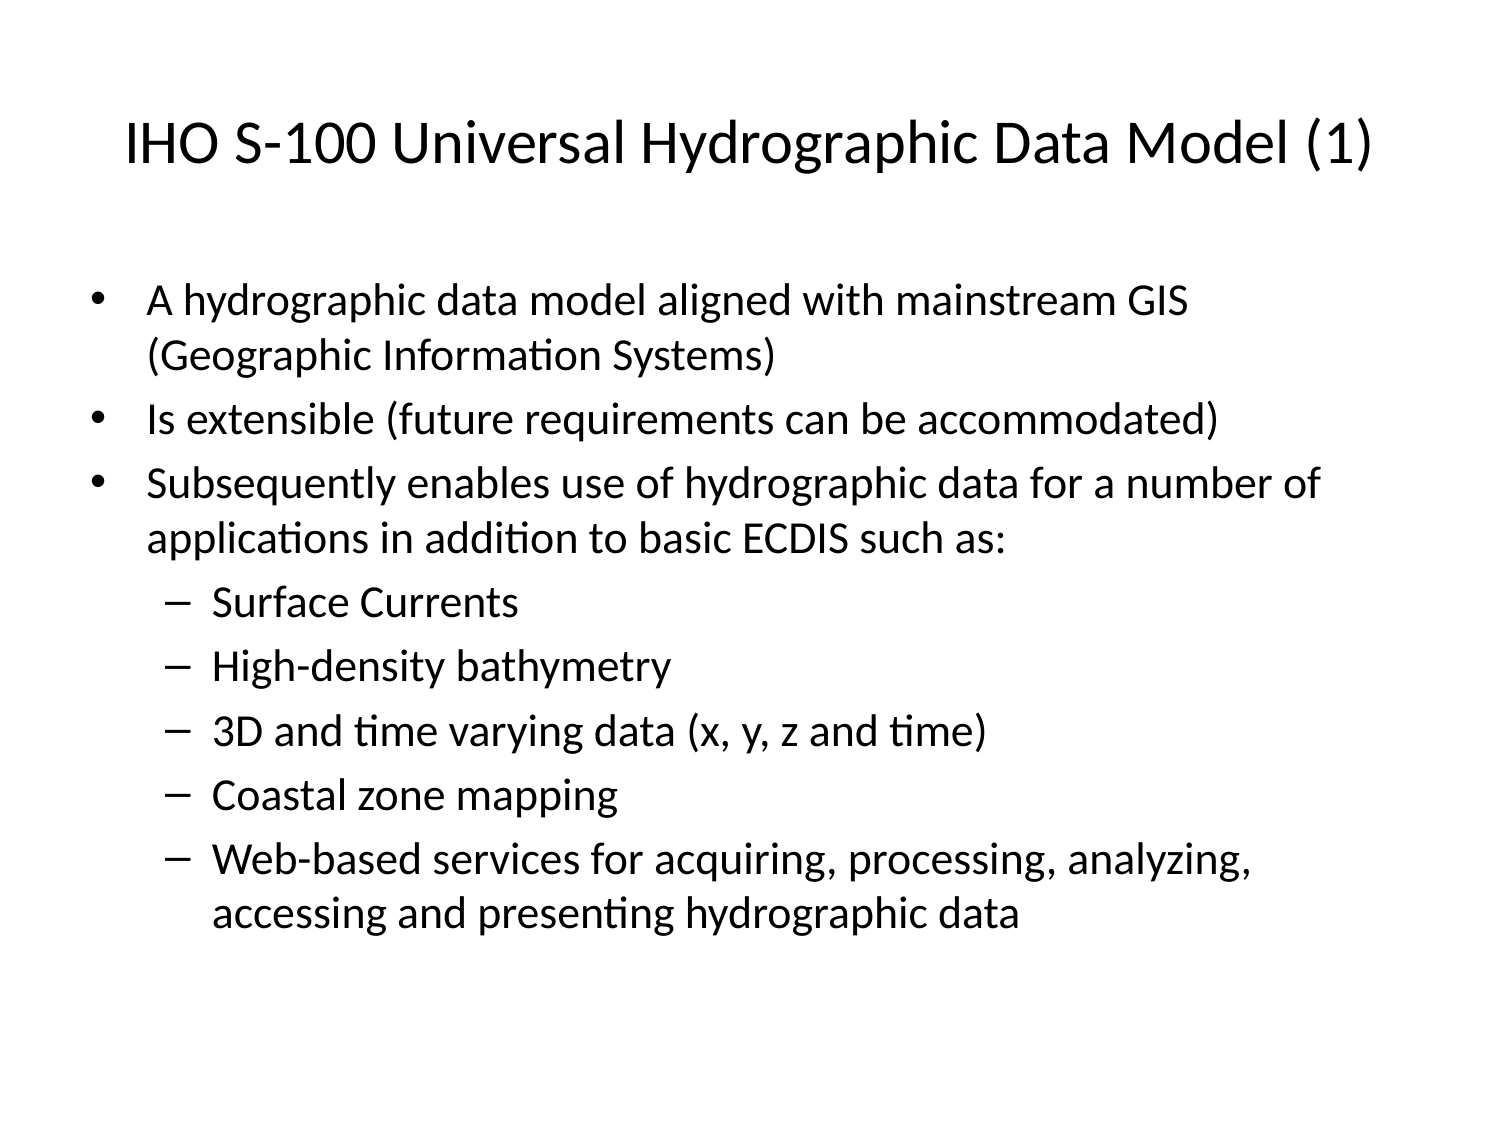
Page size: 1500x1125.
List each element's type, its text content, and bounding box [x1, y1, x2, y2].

list A hydrographic data model aligned with mainstream GIS (Geographic Information Systems) Is extensible (future requirements can be accommodated) Subsequently enables use of hydrographic data for a number of applications in addition to basic ECDIS such as: Surface Currents High-density bathymetry 3D and time varying data (x, y, z and time) Coastal zone mapping Web-based services for acquiring, processing, analyzing, accessing and presenting hydrographic data [75, 262, 1425, 1005]
title IHO S-100 Universal Hydrographic Data Model (1) [75, 45, 1425, 233]
